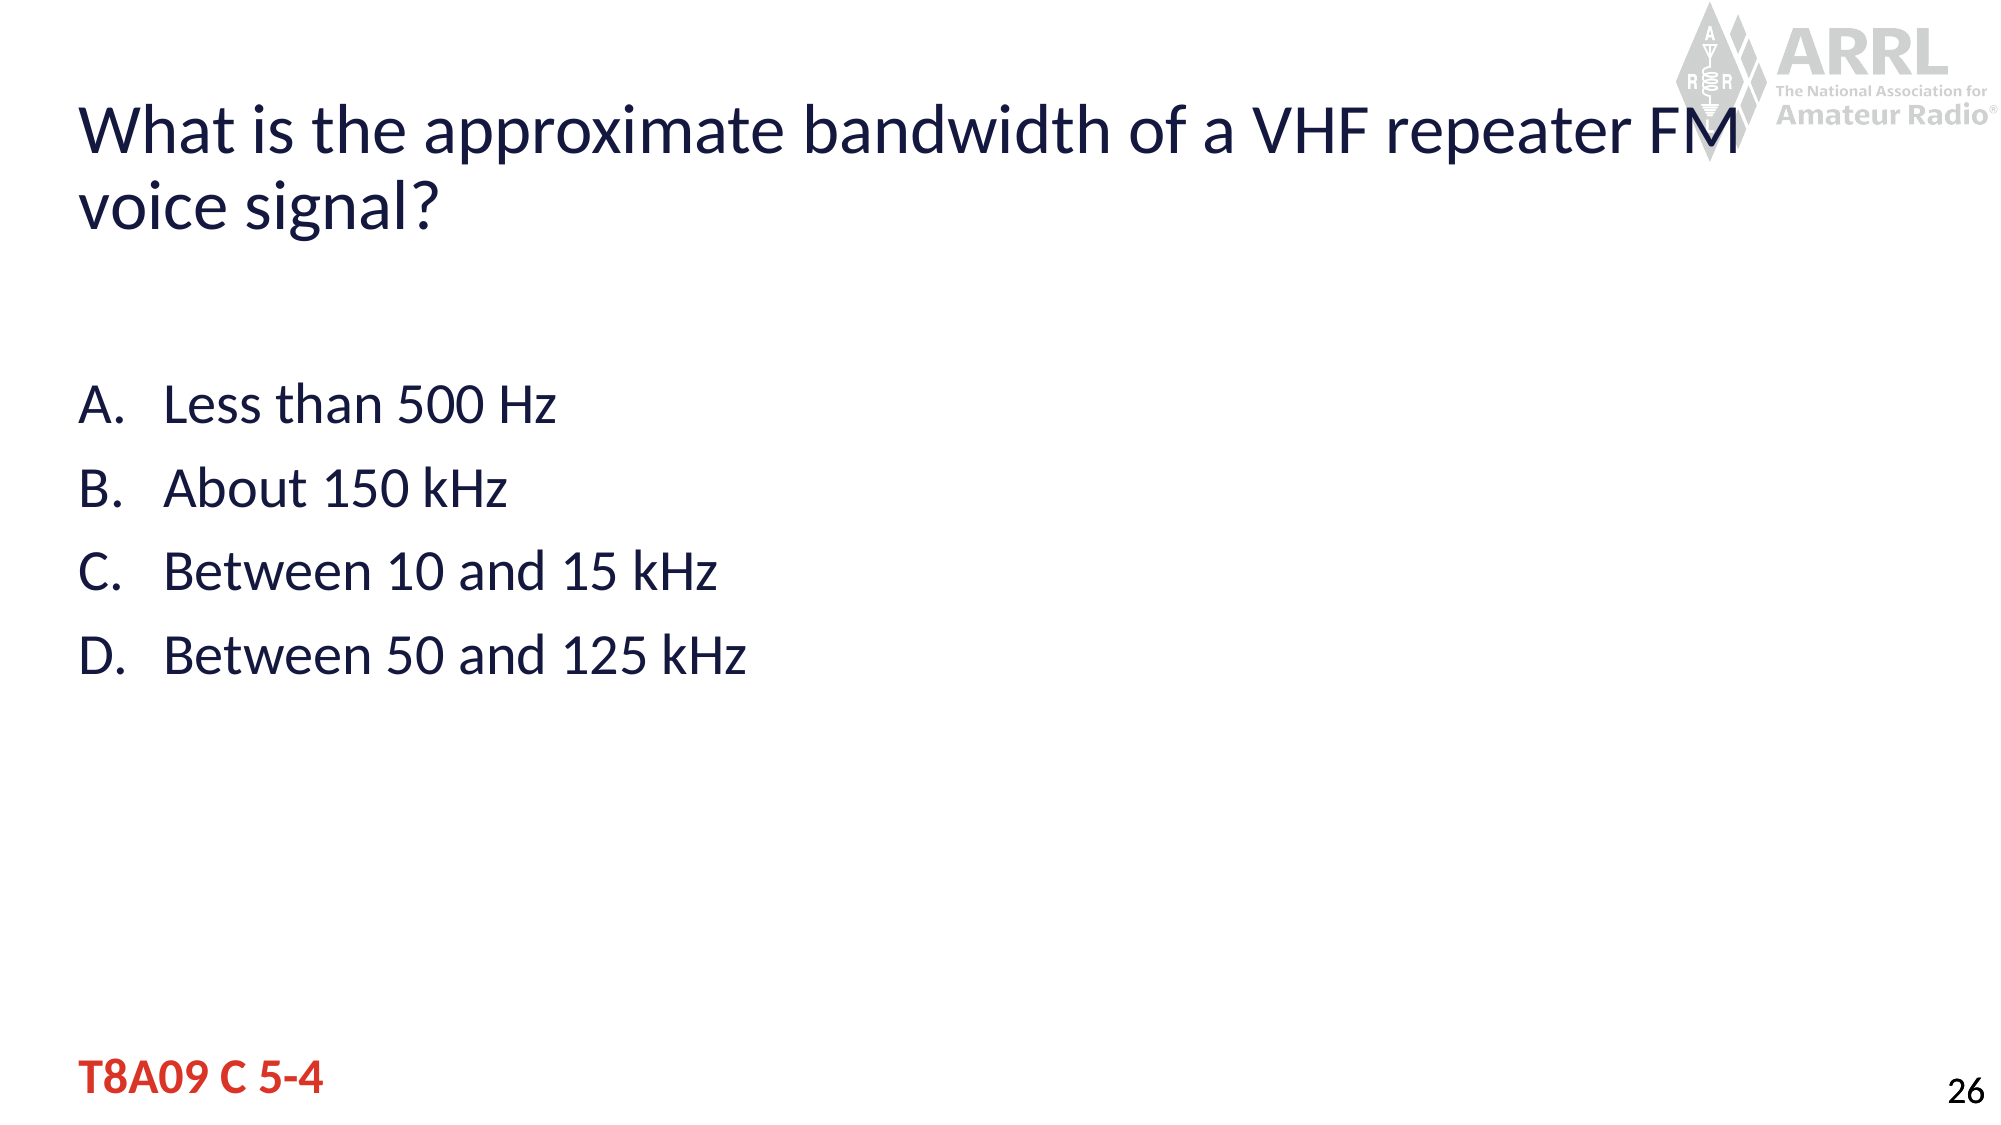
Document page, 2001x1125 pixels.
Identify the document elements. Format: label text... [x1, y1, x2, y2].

title What is the approximate bandwidth of a VHF repeater FM voice signal? [63, 59, 1863, 278]
picture [1674, 0, 2000, 164]
list Less than 500 Hz About 150 kHz Between 10 and 15 kHz Between 50 and 125 kHz [63, 365, 1863, 989]
text_box T8A09 C 5-4 [63, 1036, 921, 1112]
